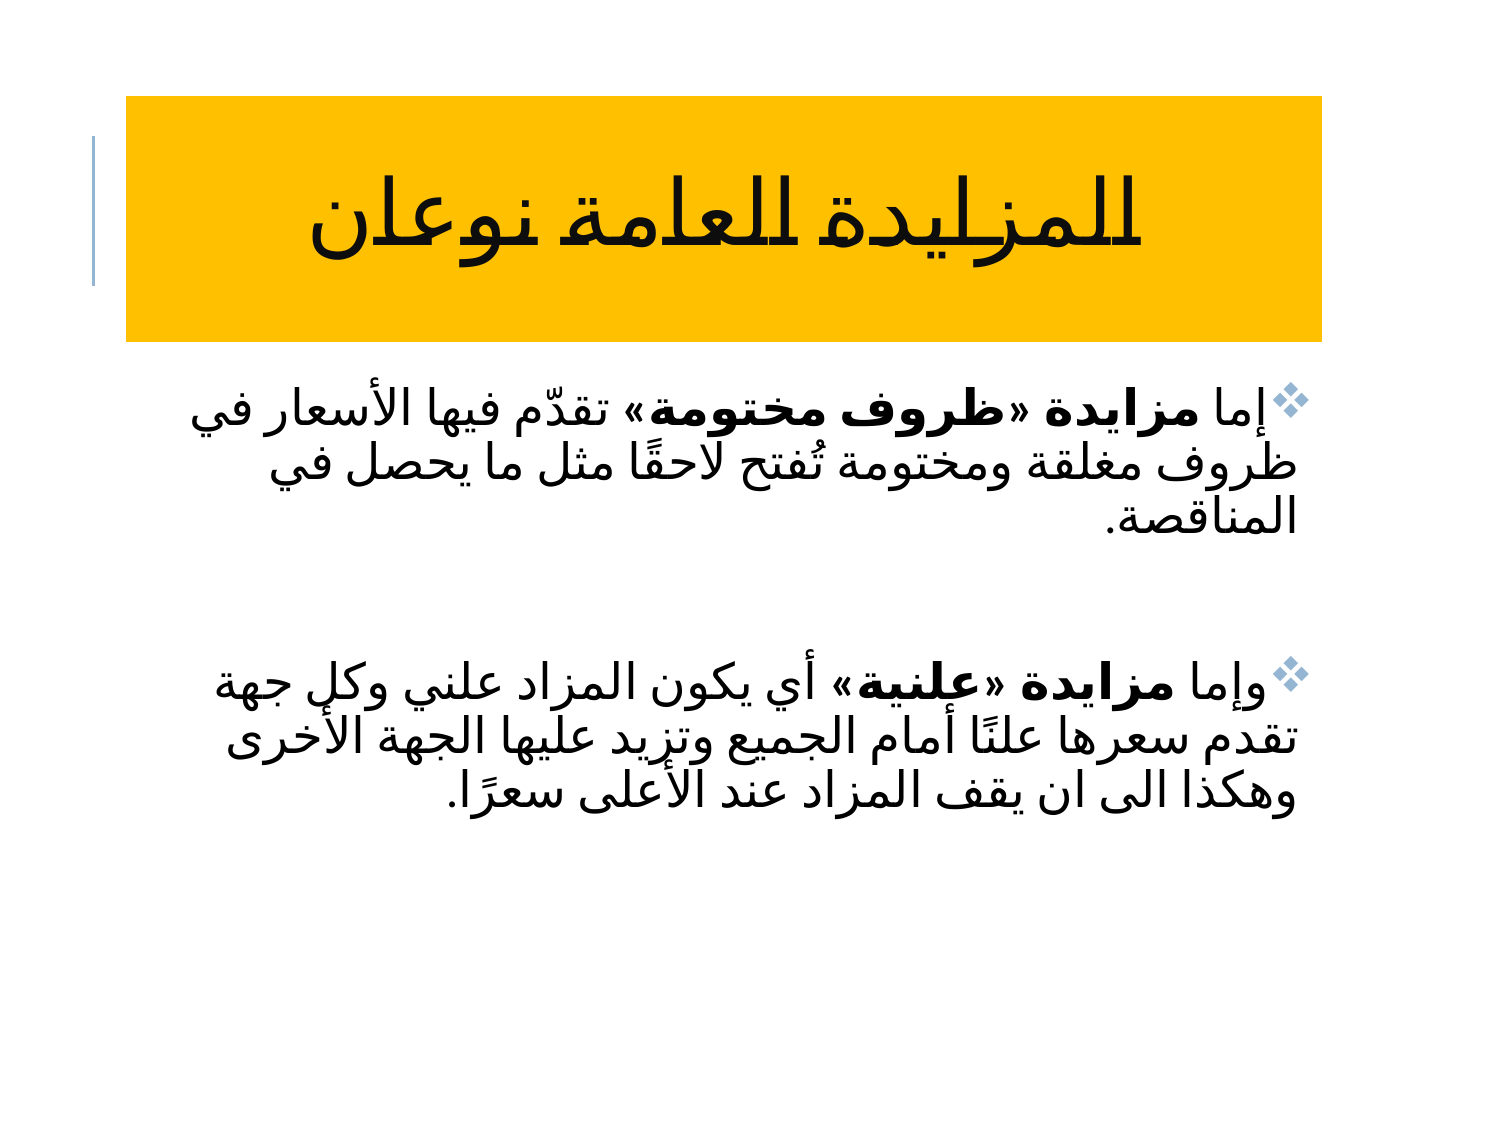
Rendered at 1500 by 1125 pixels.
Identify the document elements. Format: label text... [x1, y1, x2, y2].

title المزايدة العامة نوعان [126, 96, 1322, 342]
list إما مزايدة «ظروف مختومة» تقدّم فيها الأسعار في ظروف مغلقة ومختومة تُفتح لاحقًا مثل ما يحصل في المناقصة. وإما مزايدة «علنية» أي يكون المزاد علني وكل جهة تقدم سعرها علنًا أمام الجميع وتزيد عليها الجهة الأخرى وهكذا الى ان يقف المزاد عند الأعلى سعرًا. [126, 375, 1322, 1035]
